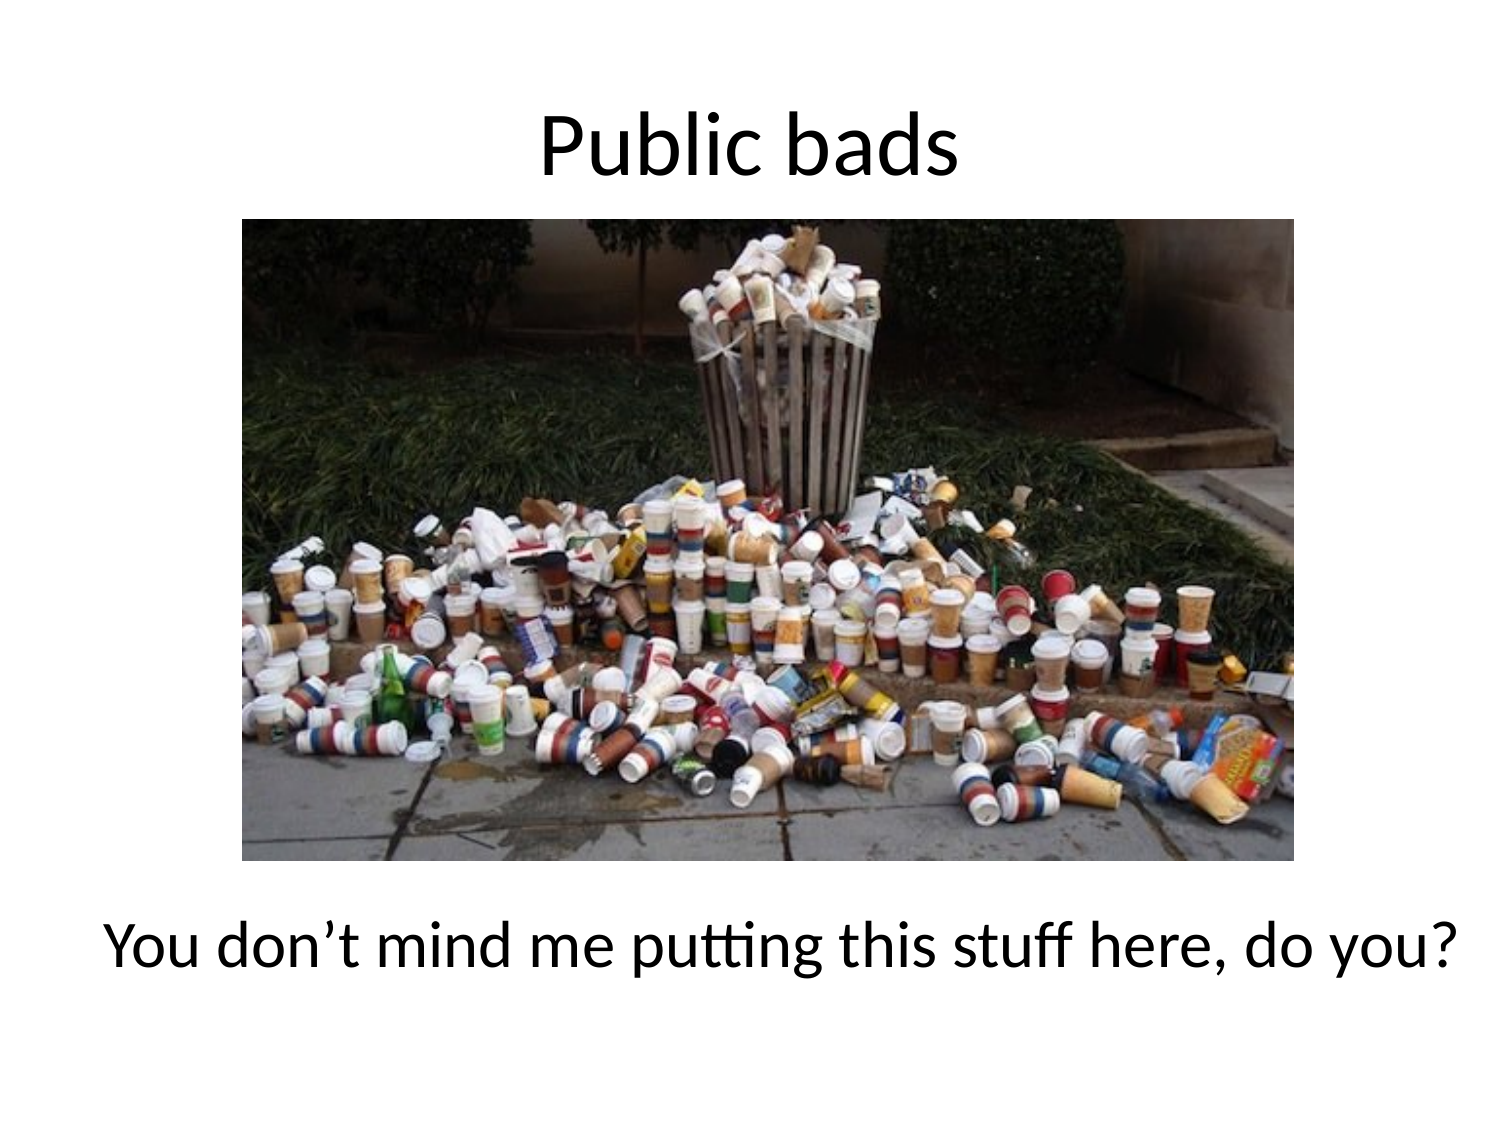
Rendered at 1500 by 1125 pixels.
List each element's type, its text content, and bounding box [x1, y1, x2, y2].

title Public bads [75, 45, 1425, 233]
text_box You don’t mind me putting this stuff here, do you? [64, 893, 1500, 988]
picture [241, 219, 1294, 861]
